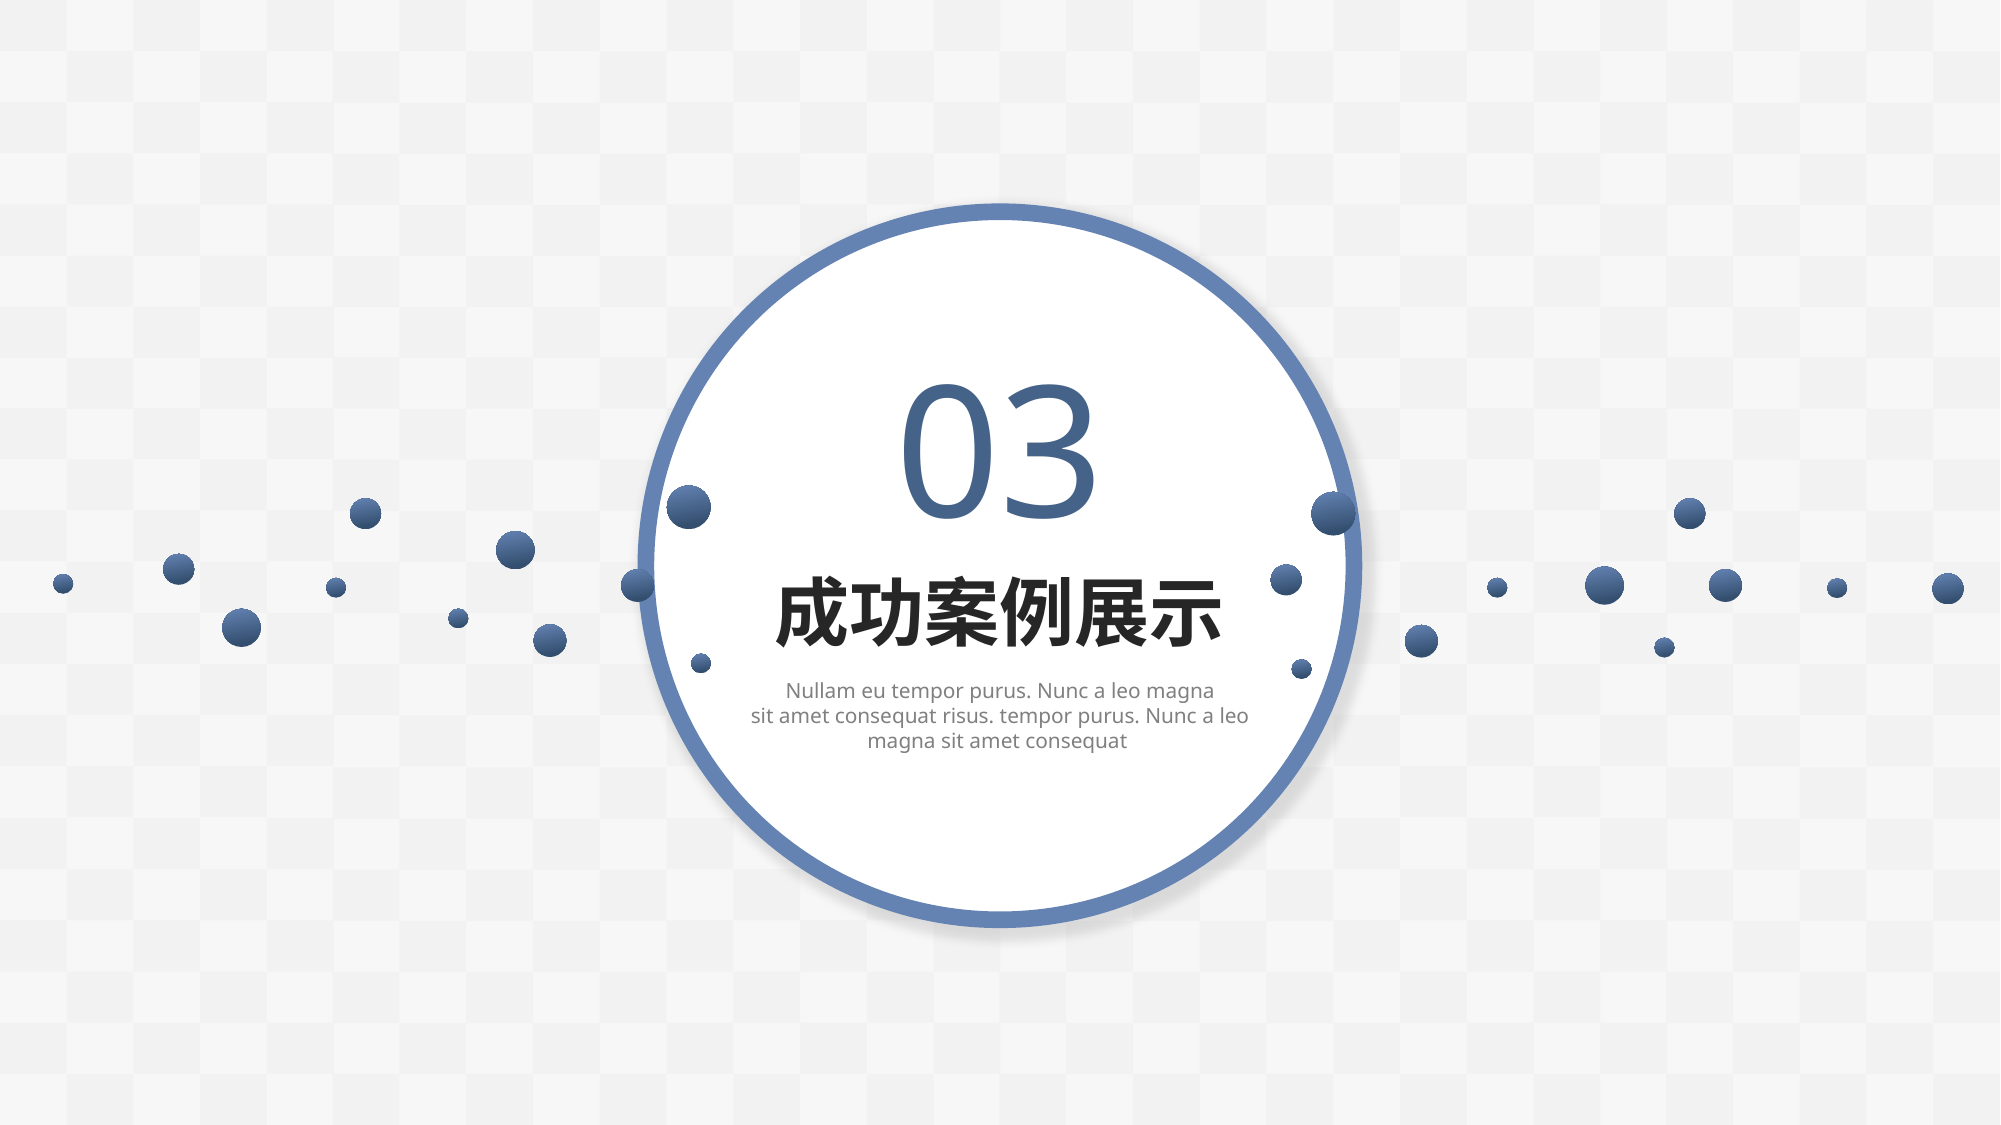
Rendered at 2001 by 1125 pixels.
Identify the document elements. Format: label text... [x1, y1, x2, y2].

text_box [620, 568, 655, 604]
text_box [447, 607, 470, 630]
text_box [1310, 490, 1357, 537]
text_box [325, 576, 347, 599]
text_box Nullam eu tempor purus. Nunc a leo magna sit amet consequat risus. tempor purus. Nunc a leo magna sit amet consequat [728, 670, 1272, 785]
text_box [532, 623, 568, 659]
text_box [1269, 563, 1303, 597]
text_box [665, 484, 712, 531]
text_box [52, 573, 75, 595]
text_box [1708, 568, 1743, 604]
text_box [1931, 572, 1965, 606]
text_box [221, 607, 262, 649]
text_box [658, 663, 1342, 921]
text_box 03 [803, 326, 1196, 562]
text_box 成功案例展示 [653, 558, 1346, 663]
text_box [162, 552, 196, 586]
text_box [1486, 576, 1509, 599]
text_box [495, 530, 536, 571]
text_box [1826, 577, 1849, 600]
text_box [1290, 658, 1313, 681]
text_box [349, 497, 383, 531]
text_box [1584, 565, 1625, 606]
text_box [644, 210, 1355, 646]
text_box [1403, 623, 1439, 659]
text_box [1673, 497, 1707, 531]
text_box [690, 652, 712, 675]
text_box [1653, 636, 1676, 659]
